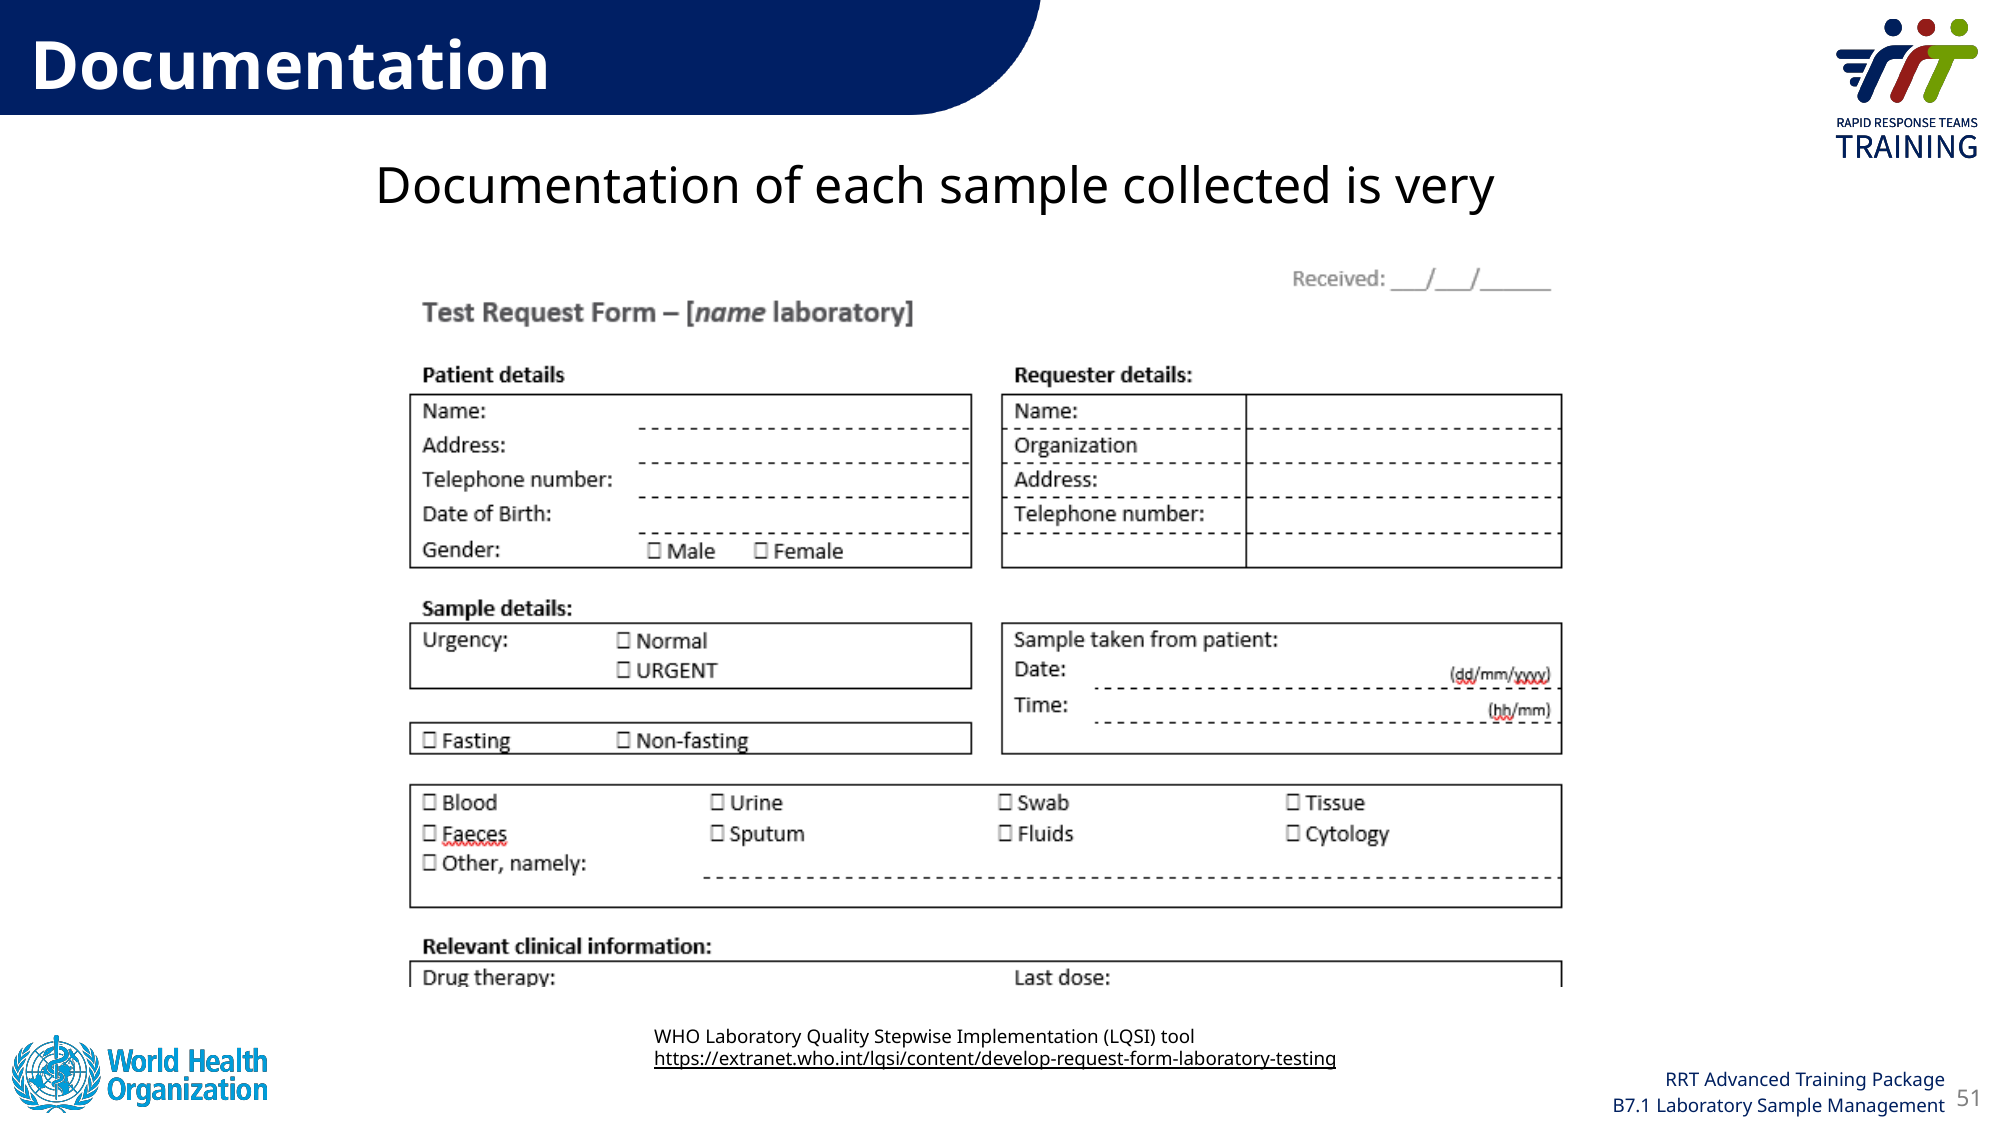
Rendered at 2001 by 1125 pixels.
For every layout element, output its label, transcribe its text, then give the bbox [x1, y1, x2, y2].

picture [12, 1035, 54, 1068]
picture [22, 1062, 26, 1077]
picture [0, 0, 1042, 115]
picture [12, 1083, 48, 1113]
text_box Documentation [22, 15, 963, 122]
picture [1835, 19, 1978, 167]
picture [347, 223, 1615, 988]
picture [24, 1054, 36, 1087]
picture [71, 1053, 90, 1091]
picture [34, 1054, 43, 1078]
text_box WHO Laboratory Quality Stepwise Implementation (LQSI) tool https://extranet.who.int/lqsi/content/develop-request-form-laboratory-testing [646, 1016, 1354, 1080]
picture [46, 1056, 54, 1062]
picture [36, 1088, 78, 1105]
picture [59, 1035, 267, 1113]
picture [50, 1108, 62, 1113]
text_box Documentation of each sample collected is very important. [366, 144, 1634, 283]
picture [40, 1062, 47, 1070]
picture [30, 1083, 37, 1091]
